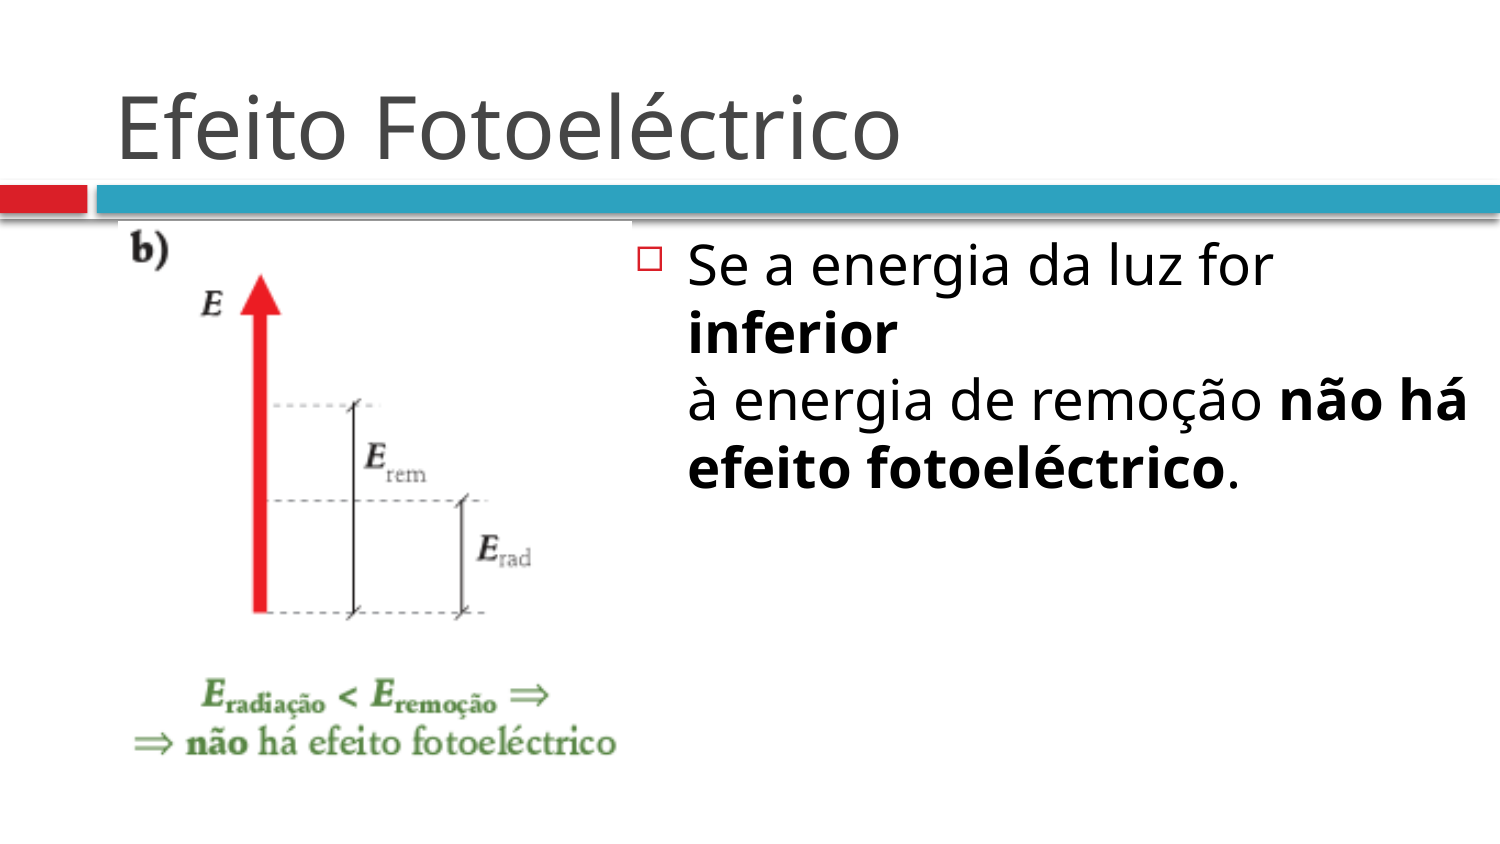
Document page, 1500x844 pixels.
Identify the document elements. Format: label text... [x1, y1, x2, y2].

picture [117, 220, 633, 786]
list Se a energia da luz for inferior à energia de remoção não há efeito fotoeléctrico. [633, 221, 1500, 759]
title Efeito Fotoeléctrico [99, 19, 1438, 185]
